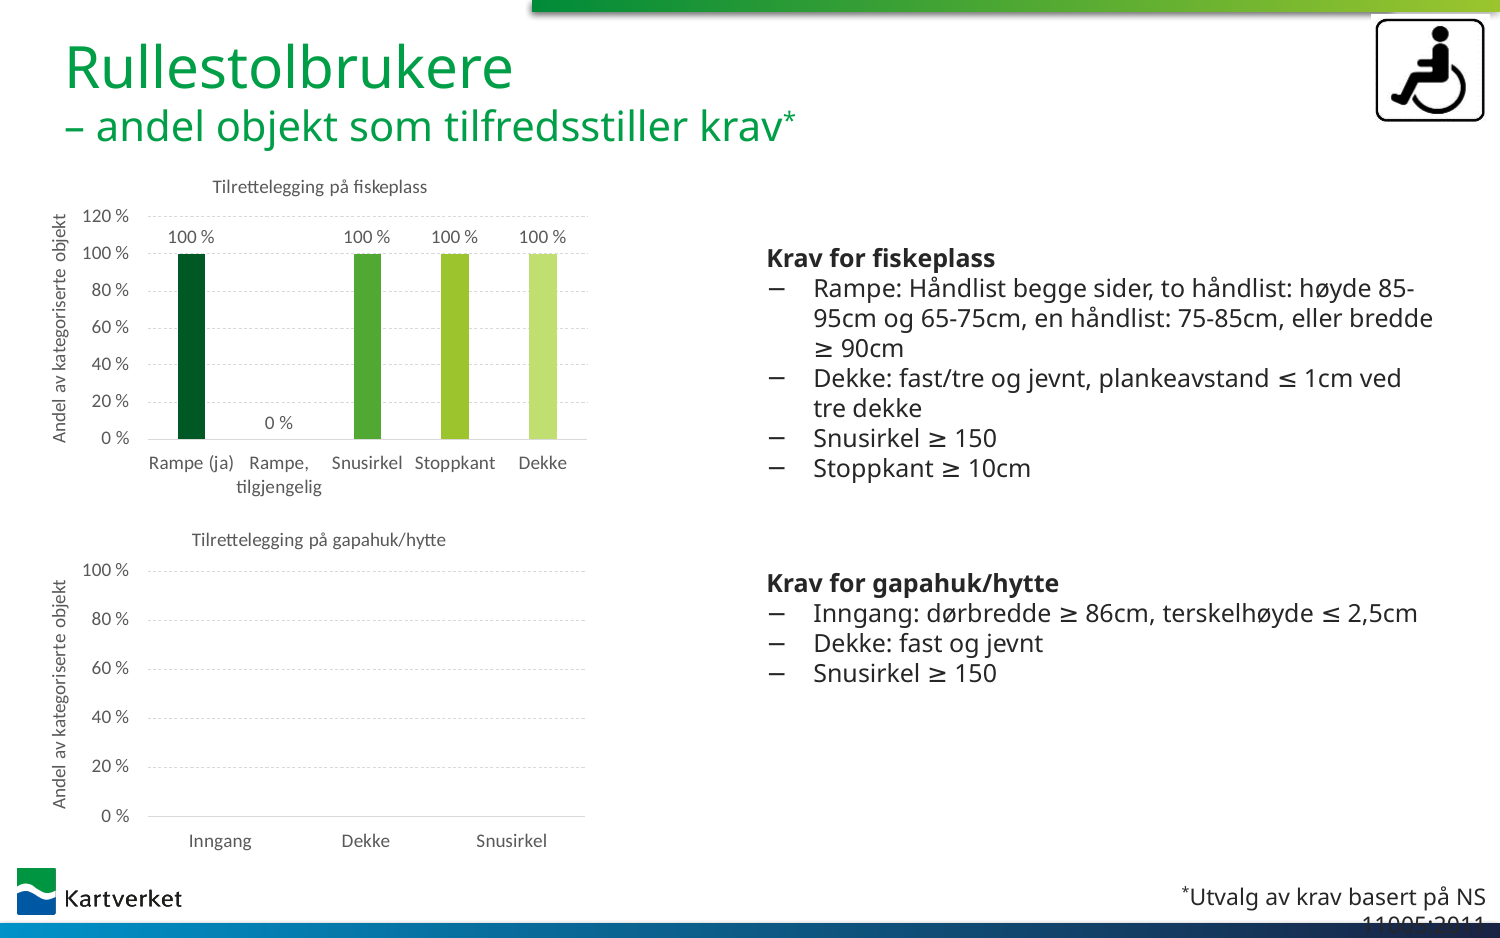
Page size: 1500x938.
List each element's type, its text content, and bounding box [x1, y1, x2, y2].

picture [41, 166, 598, 505]
text_box Krav for gapahuk/hytte Inngang: dørbredde ≥ 86cm, terskelhøyde ≤ 2,5cm Dekke: fast og jevnt Snusirkel ≥ 150 [751, 560, 1452, 695]
picture [1371, 13, 1491, 127]
text_box Rullestolbrukere – andel objekt som tilfredsstiller krav* [49, 29, 1431, 158]
picture [41, 520, 596, 859]
text_box Krav for fiskeplass Rampe: Håndlist begge sider, to håndlist: høyde 85-95cm og 65-75cm, en håndlist: 75-85cm, eller bredde ≥ 90cm Dekke: fast/tre og jevnt, plankeavstand ≤ 1cm ved tre dekke Snusirkel ≥ 150 Stoppkant ≥ 10cm [751, 235, 1452, 490]
text_box *Utvalg av krav basert på NS 11005:2011 [1068, 873, 1500, 938]
